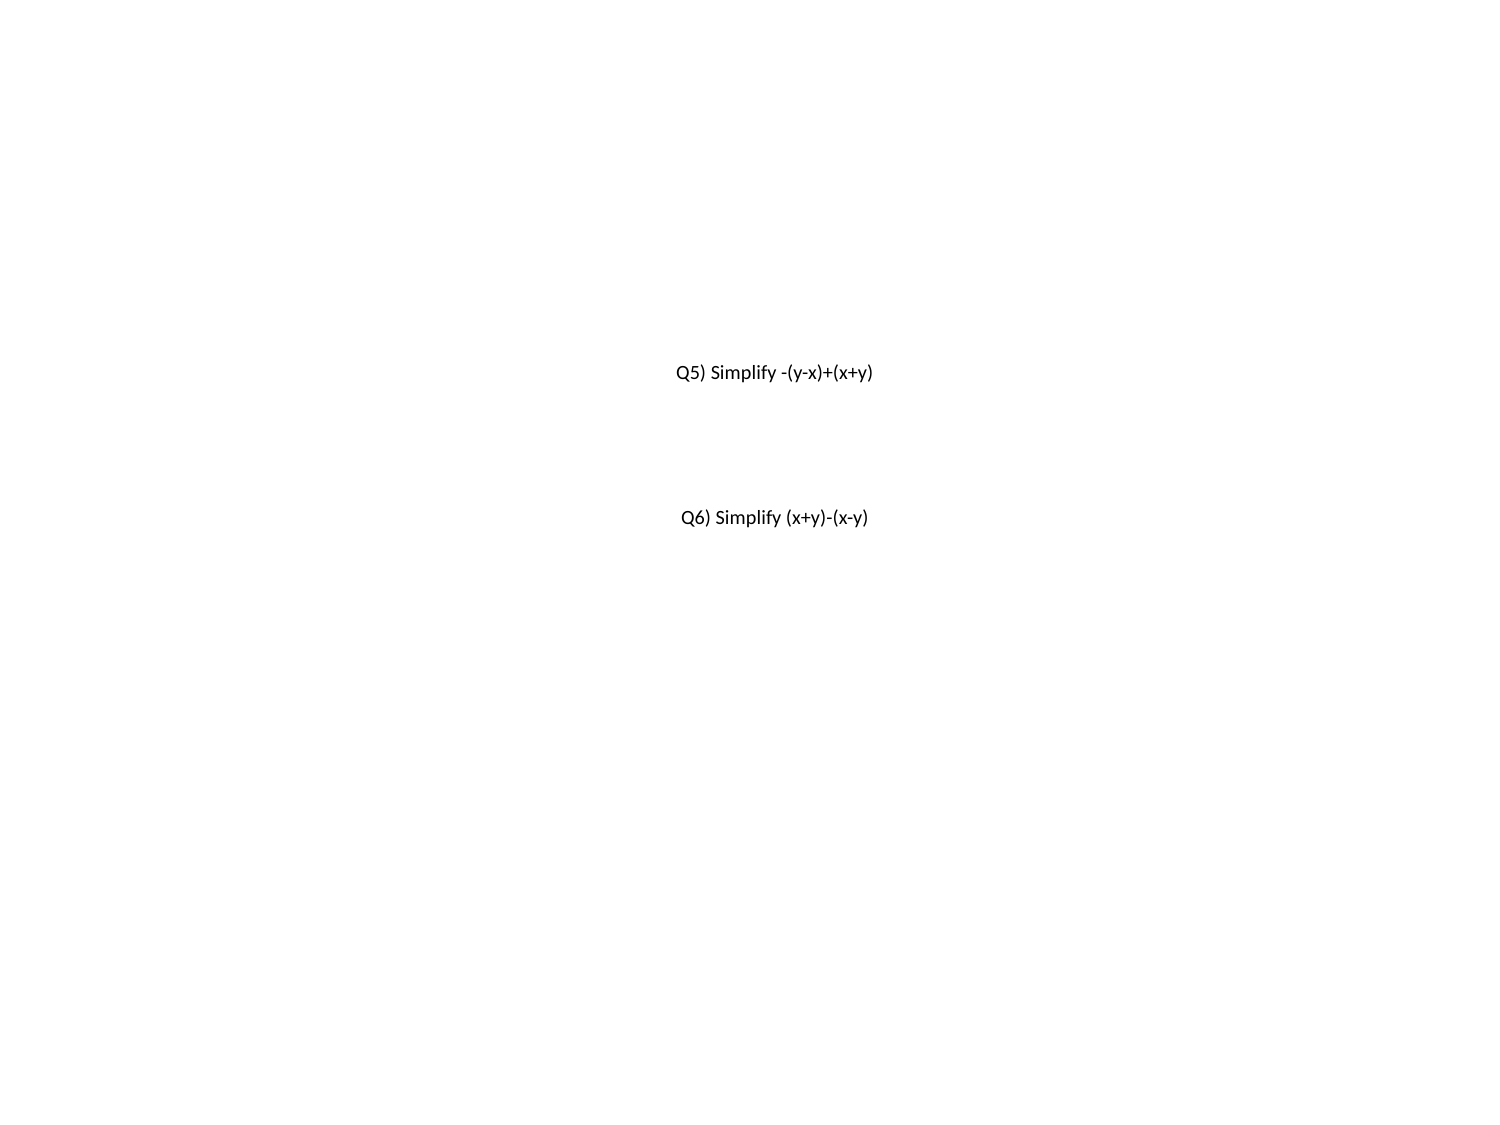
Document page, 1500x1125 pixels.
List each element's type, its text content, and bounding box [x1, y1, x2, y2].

title Q5) Simplify -(y-x)+(x+y) Q6) Simplify (x+y)-(x-y) [99, 350, 1450, 538]
